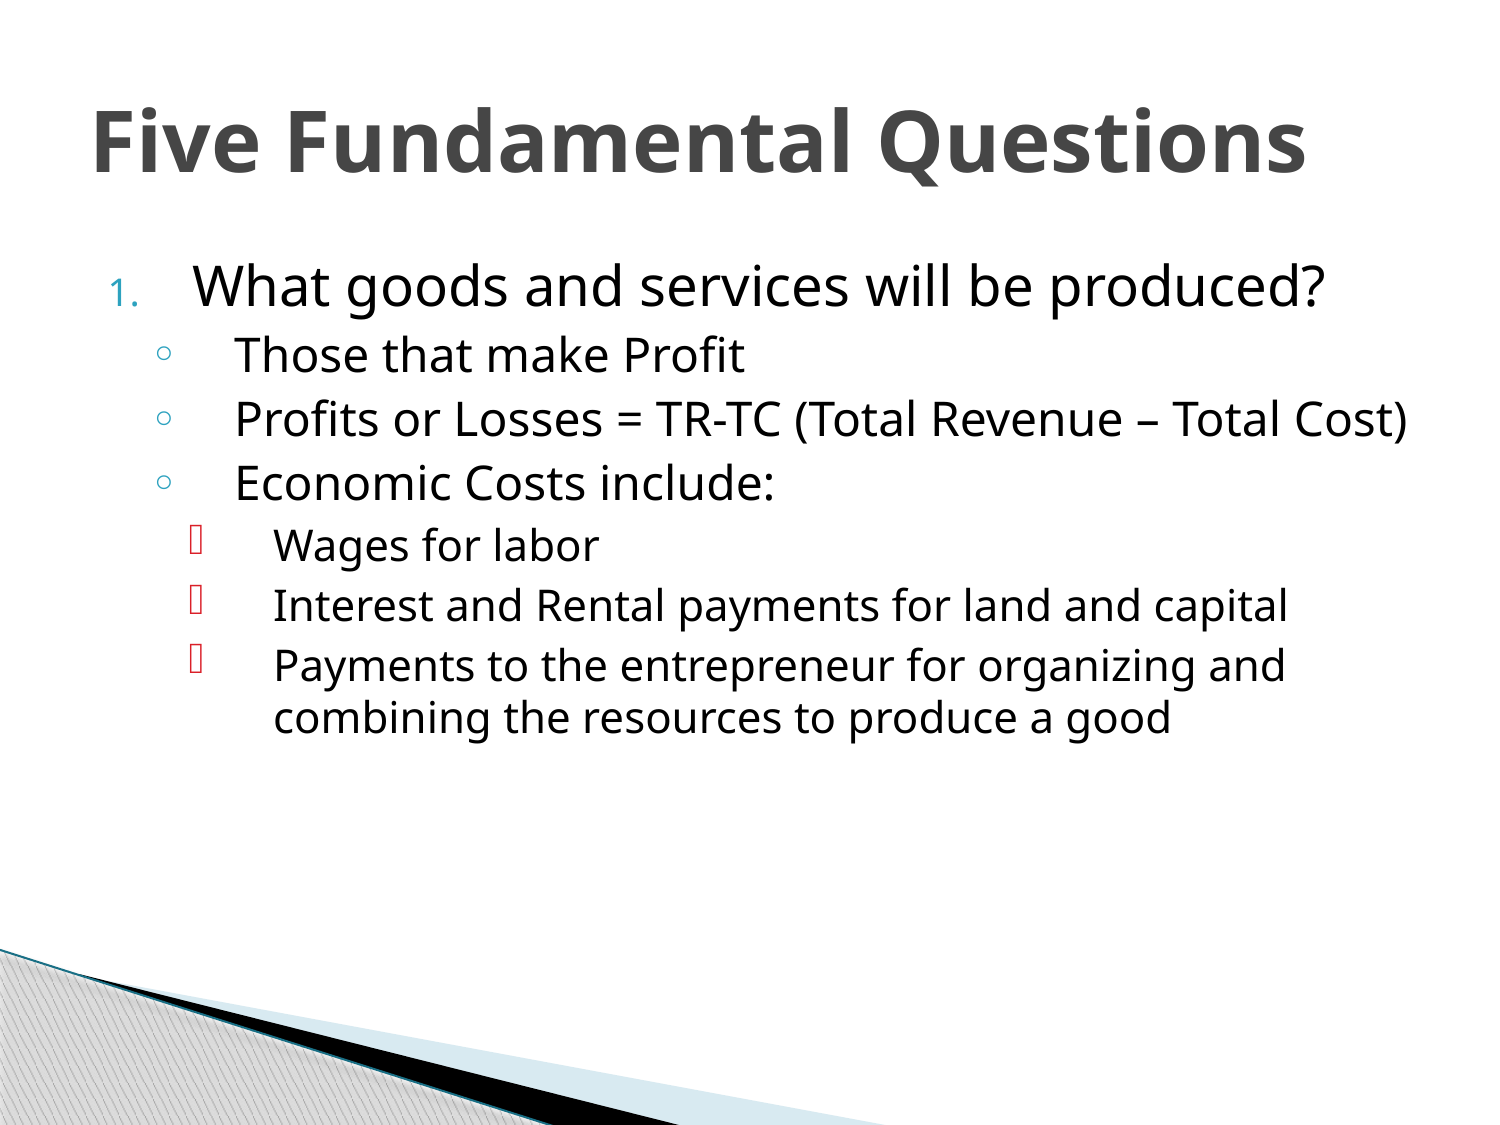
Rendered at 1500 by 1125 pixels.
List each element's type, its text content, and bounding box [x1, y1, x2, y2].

title Five Fundamental Questions [75, 45, 1425, 233]
list What goods and services will be produced? Those that make Profit Profits or Losses = TR-TC (Total Revenue – Total Cost) Economic Costs include: Wages for labor Interest and Rental payments for land and capital Payments to the entrepreneur for organizing and combining the resources to produce a good [75, 243, 1425, 986]
